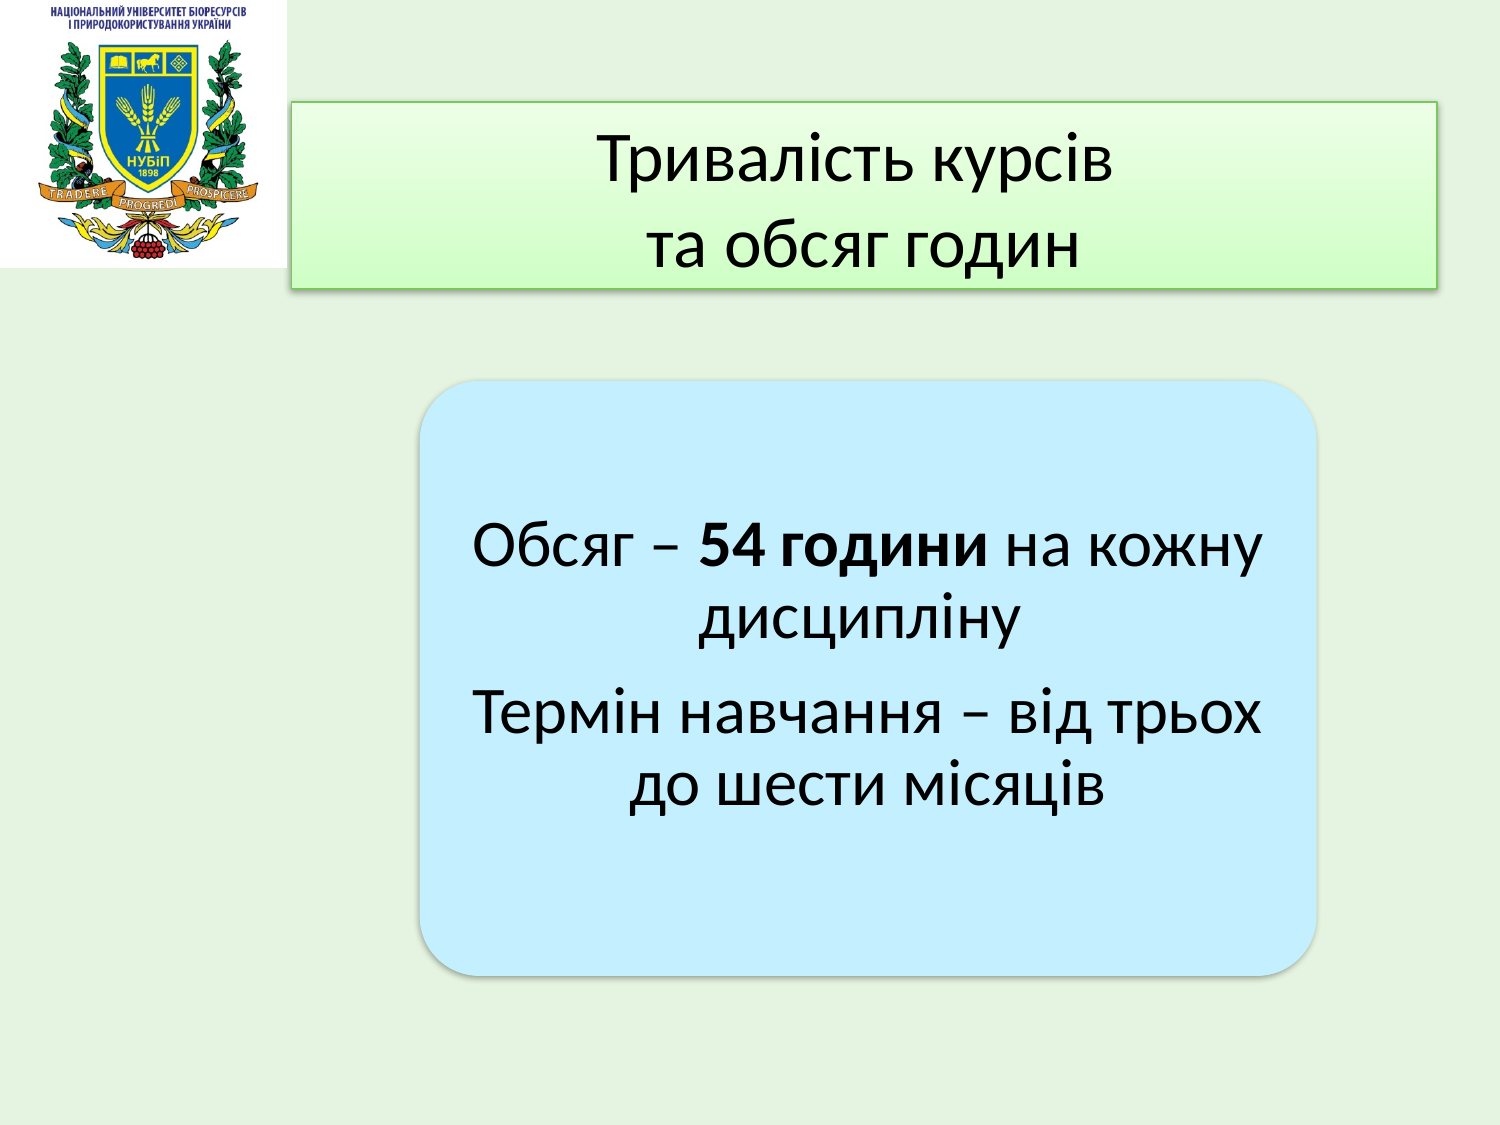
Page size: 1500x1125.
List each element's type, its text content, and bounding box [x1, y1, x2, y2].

list [64, 408, 1415, 1059]
title Тривалість курсів та обсяг годин [291, 101, 1438, 290]
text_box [418, 314, 1318, 1043]
picture [0, 0, 287, 268]
